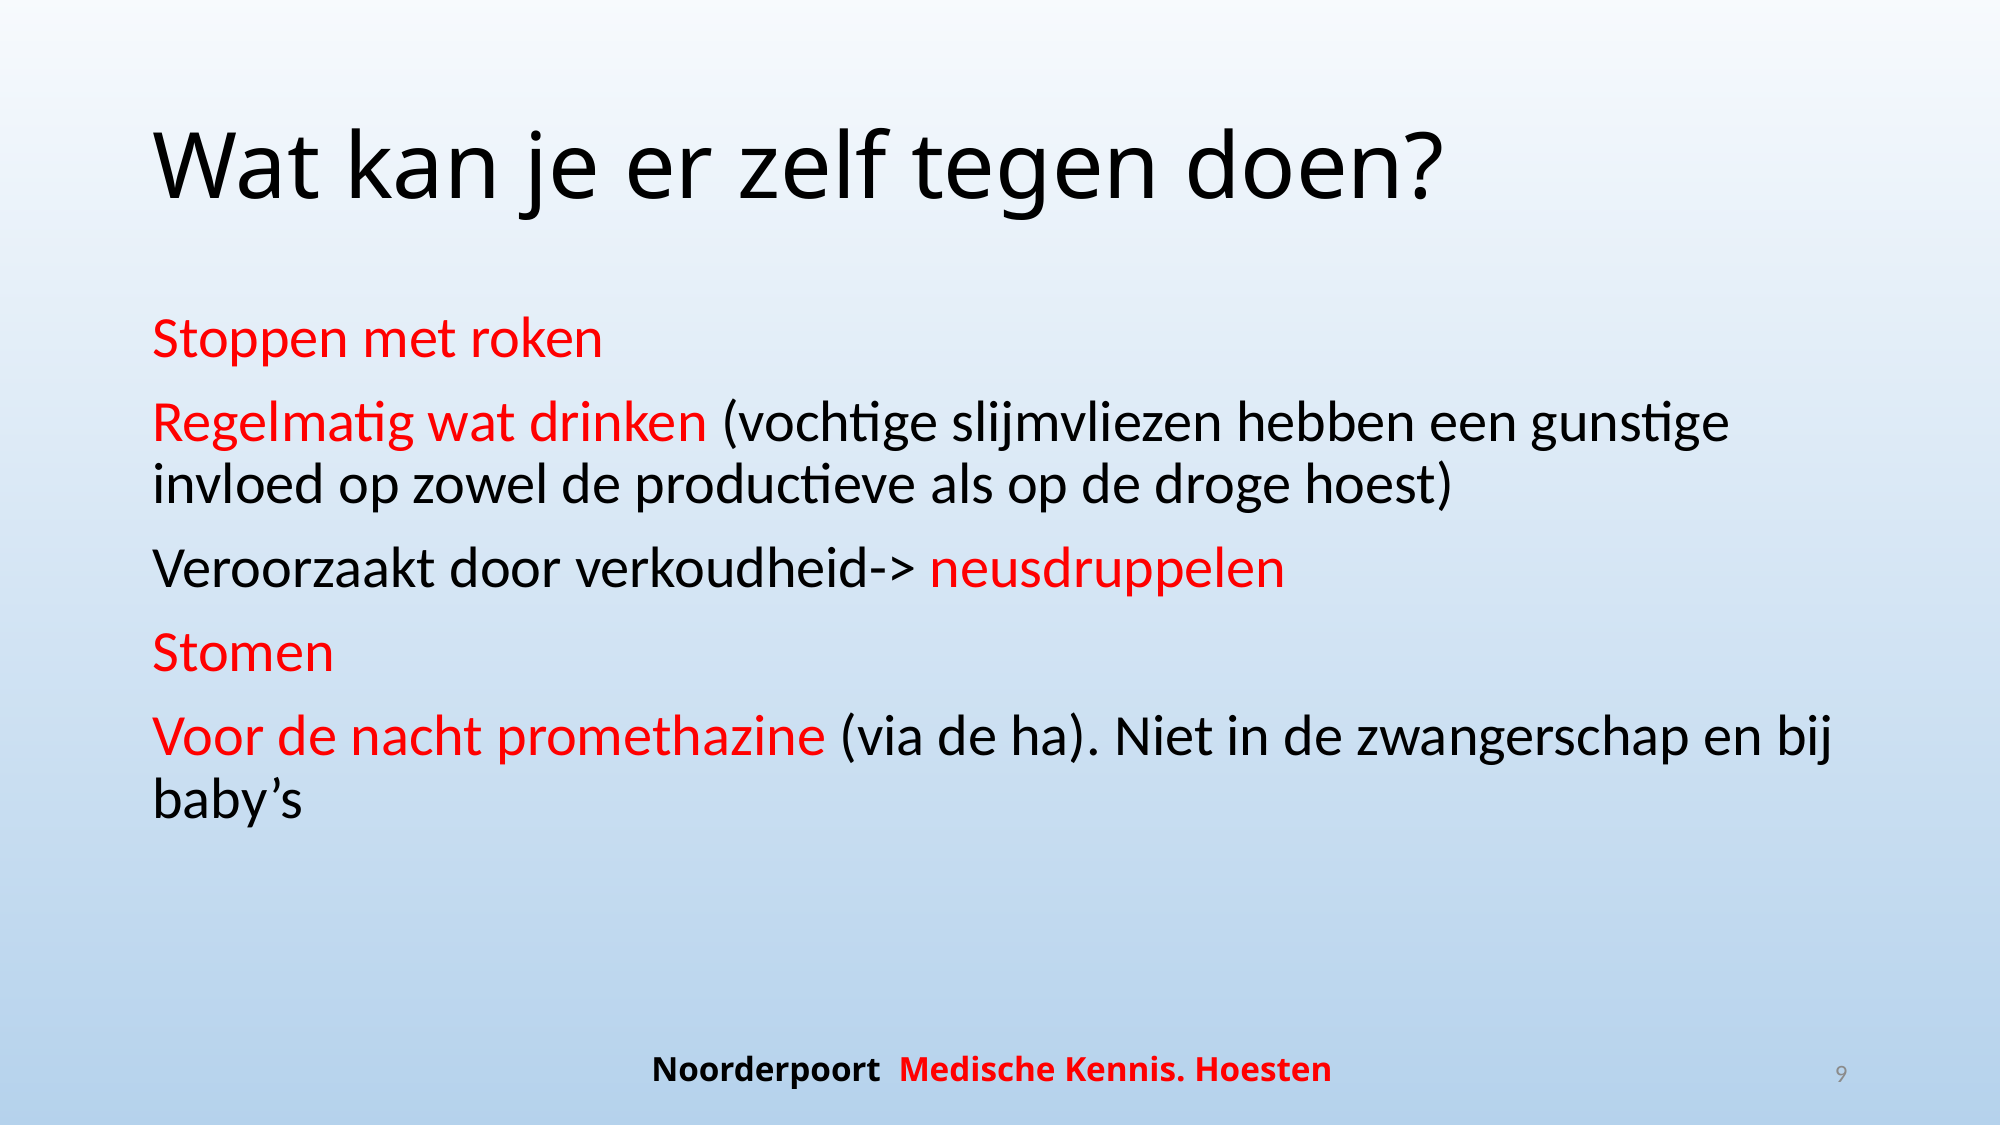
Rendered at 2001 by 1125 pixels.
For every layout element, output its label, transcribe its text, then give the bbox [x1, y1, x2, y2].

list Stoppen met roken Regelmatig wat drinken (vochtige slijmvliezen hebben een gunstige invloed op zowel de productieve als op de droge hoest) Veroorzaakt door verkoudheid-> neusdruppelen Stomen Voor de nacht promethazine (via de ha). Niet in de zwangerschap en bij baby’s [137, 299, 1863, 1014]
footer Noorderpoort Medische Kennis. Hoesten [249, 1038, 1770, 1099]
title Wat kan je er zelf tegen doen? [137, 59, 1863, 278]
slide_number 9 [1412, 1042, 1863, 1103]
